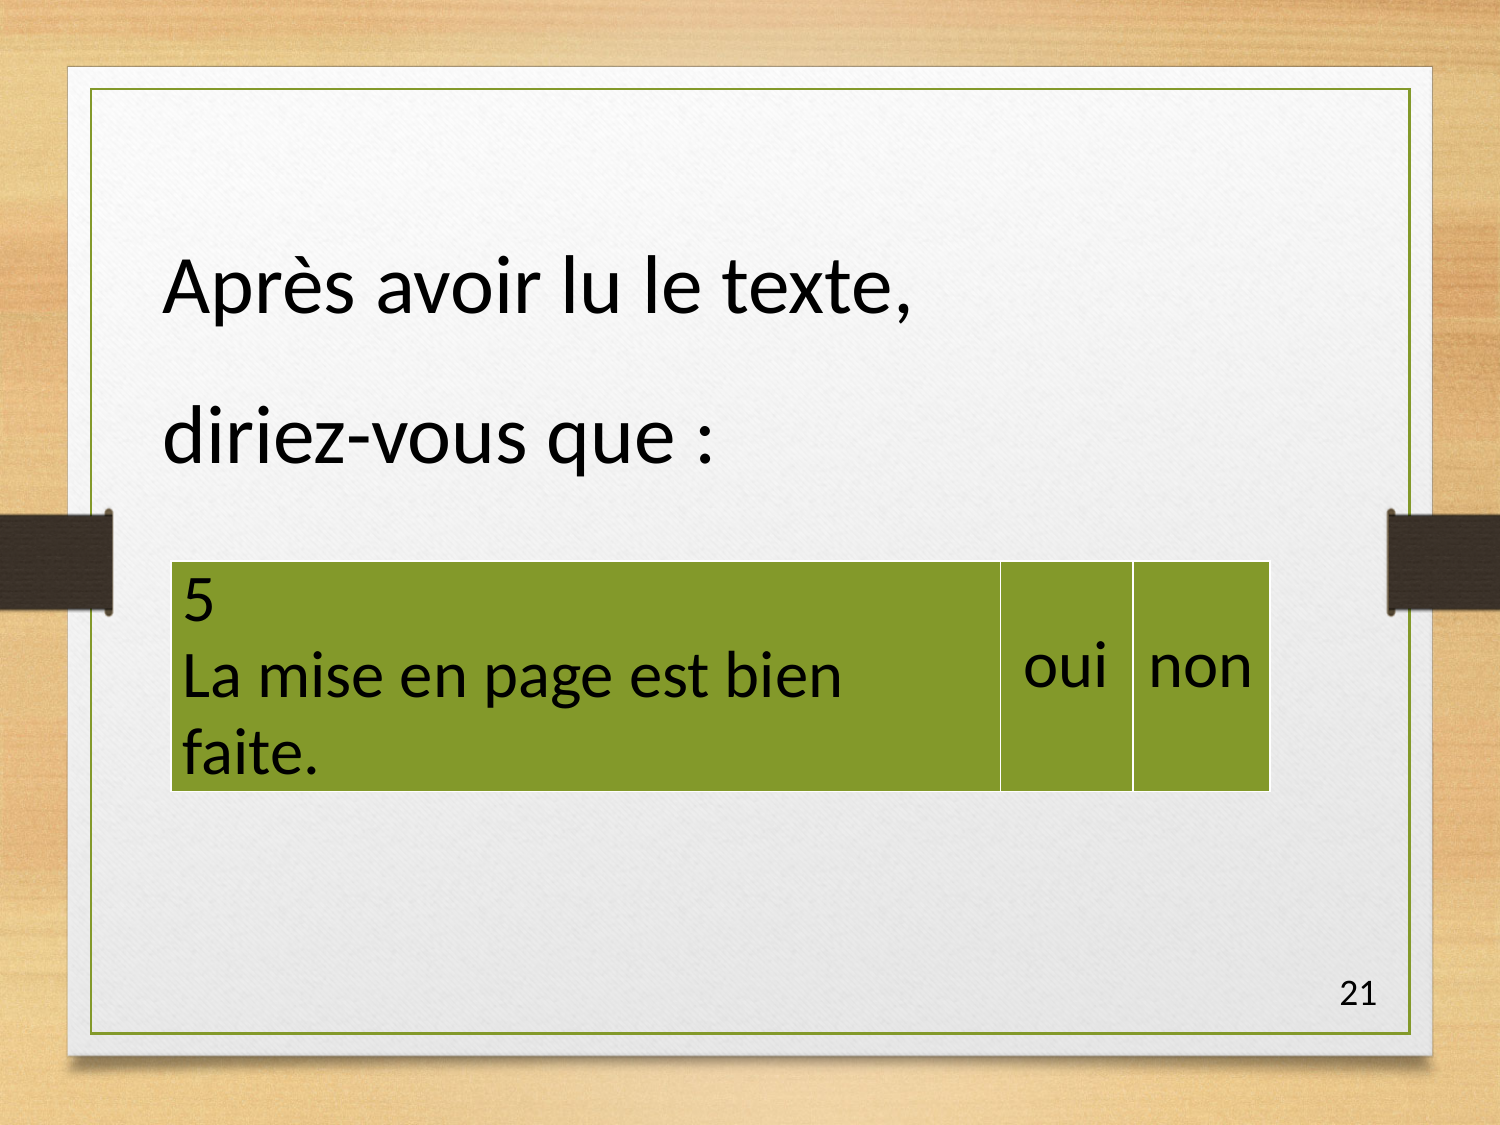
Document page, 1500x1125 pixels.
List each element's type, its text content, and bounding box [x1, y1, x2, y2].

picture [0, 0, 1500, 1125]
table_header non [1134, 562, 1269, 791]
text_box 21 [1324, 960, 1399, 1020]
list Après avoir lu le texte, diriez-vous que : [147, 172, 1353, 964]
table_header 5 La mise en page est bien faite. [172, 562, 1000, 791]
table_header oui [1001, 562, 1132, 791]
